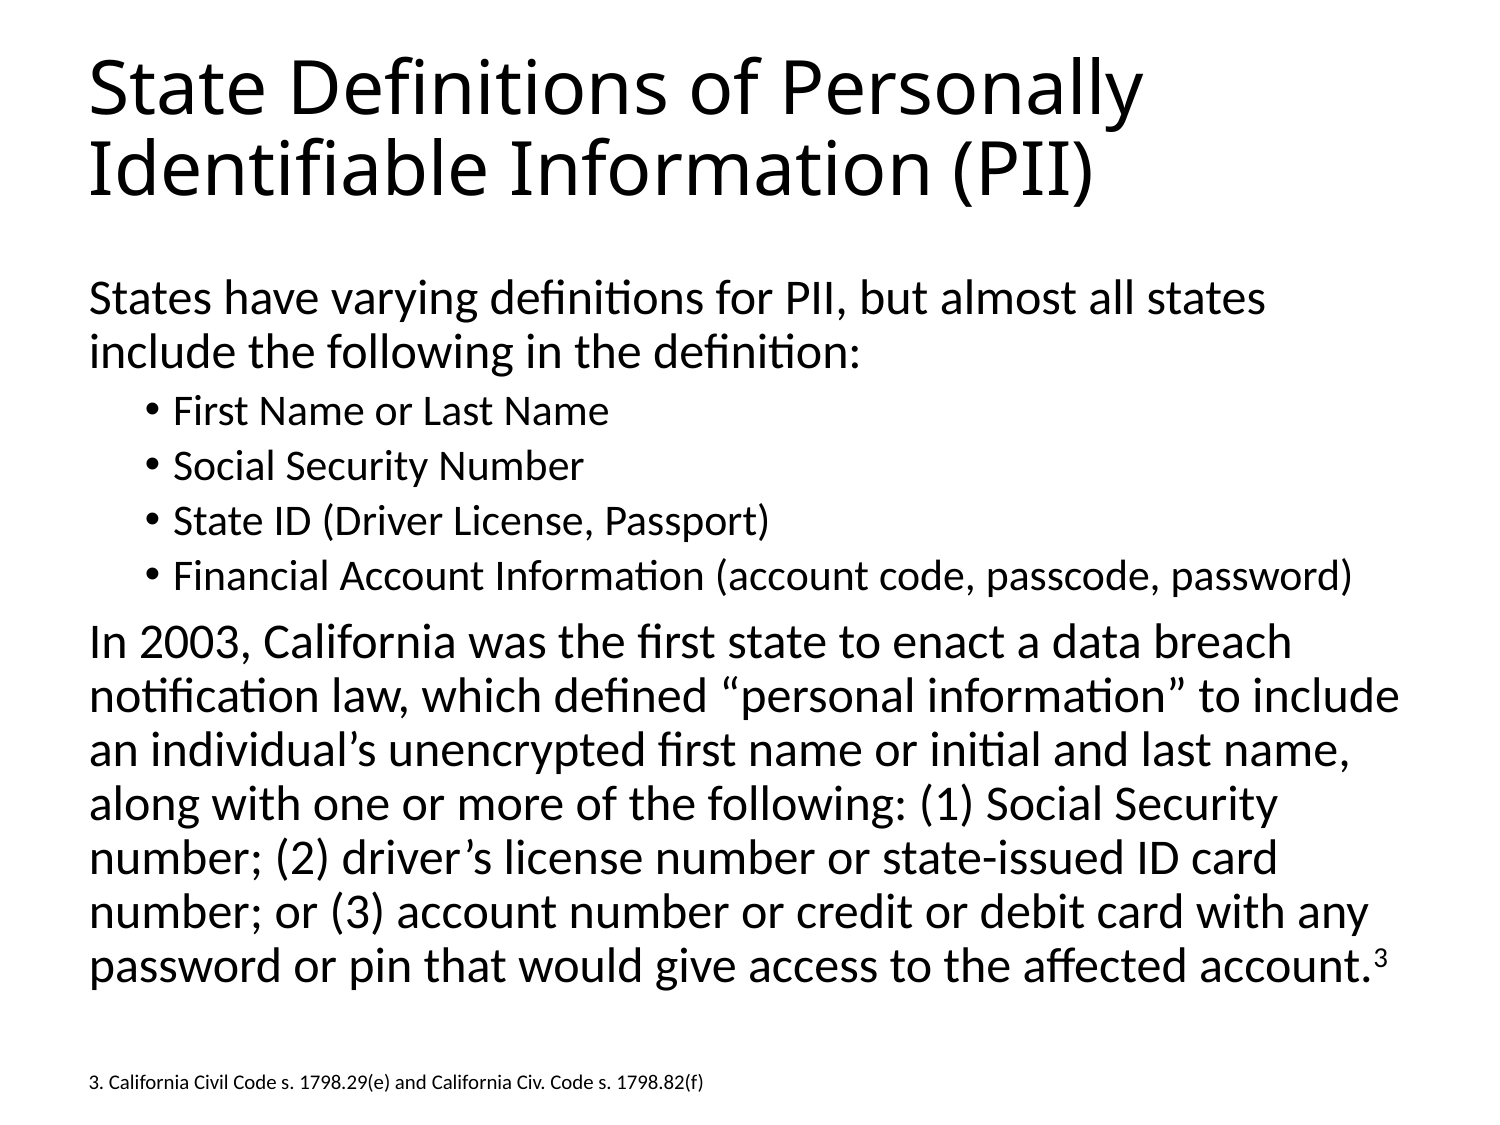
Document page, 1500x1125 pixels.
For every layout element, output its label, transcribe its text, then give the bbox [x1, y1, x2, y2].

title State Definitions of Personally Identifiable Information (PII) [73, 21, 1368, 240]
list States have varying definitions for PII, but almost all states include the following in the definition: First Name or Last Name Social Security Number State ID (Driver License, Passport) Financial Account Information (account code, passcode, password) In 2003, California was the first state to enact a data breach notification law, which defined “personal information” to include an individual’s unencrypted first name or initial and last name, along with one or more of the following: (1) Social Security number; (2) driver’s license number or state-issued ID card number; or (3) account number or credit or debit card with any password or pin that would give access to the affected account.3 [73, 263, 1436, 979]
text_box 3. California Civil Code s. 1798.29(e) and California Civ. Code s. 1798.82(f) [73, 1061, 1297, 1102]
